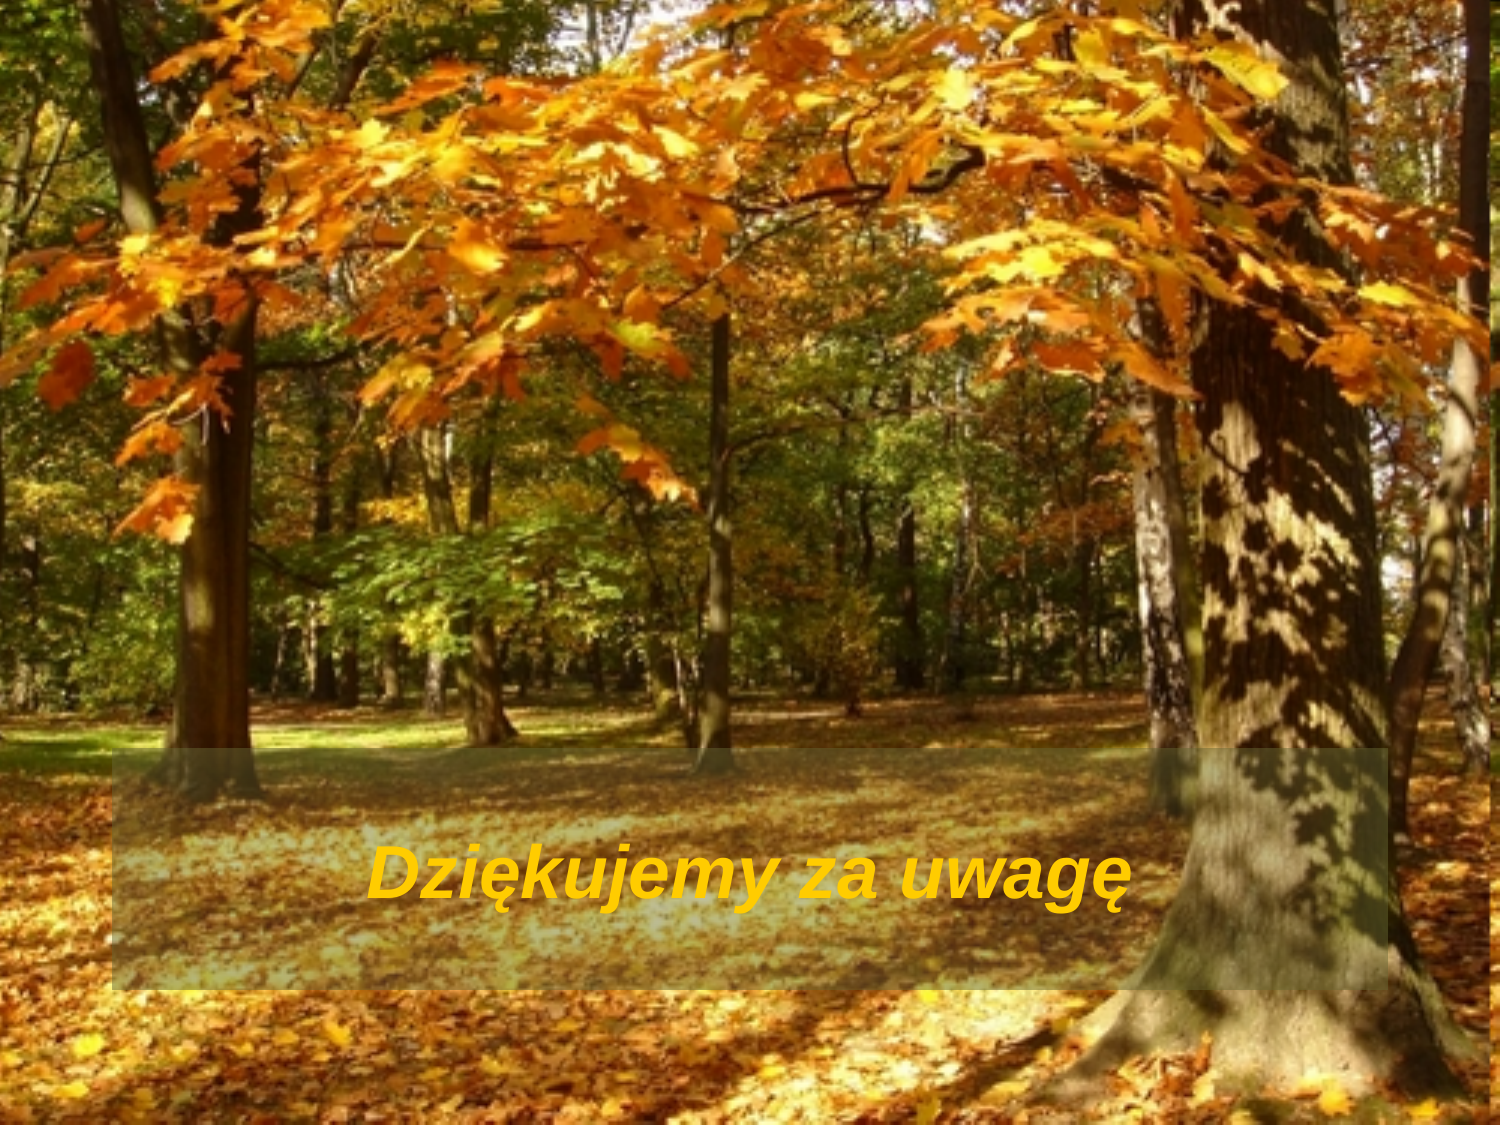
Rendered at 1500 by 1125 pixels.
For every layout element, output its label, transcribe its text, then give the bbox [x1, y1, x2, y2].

picture [0, 0, 1500, 1125]
title Dziękujemy za uwagę [112, 747, 1388, 990]
